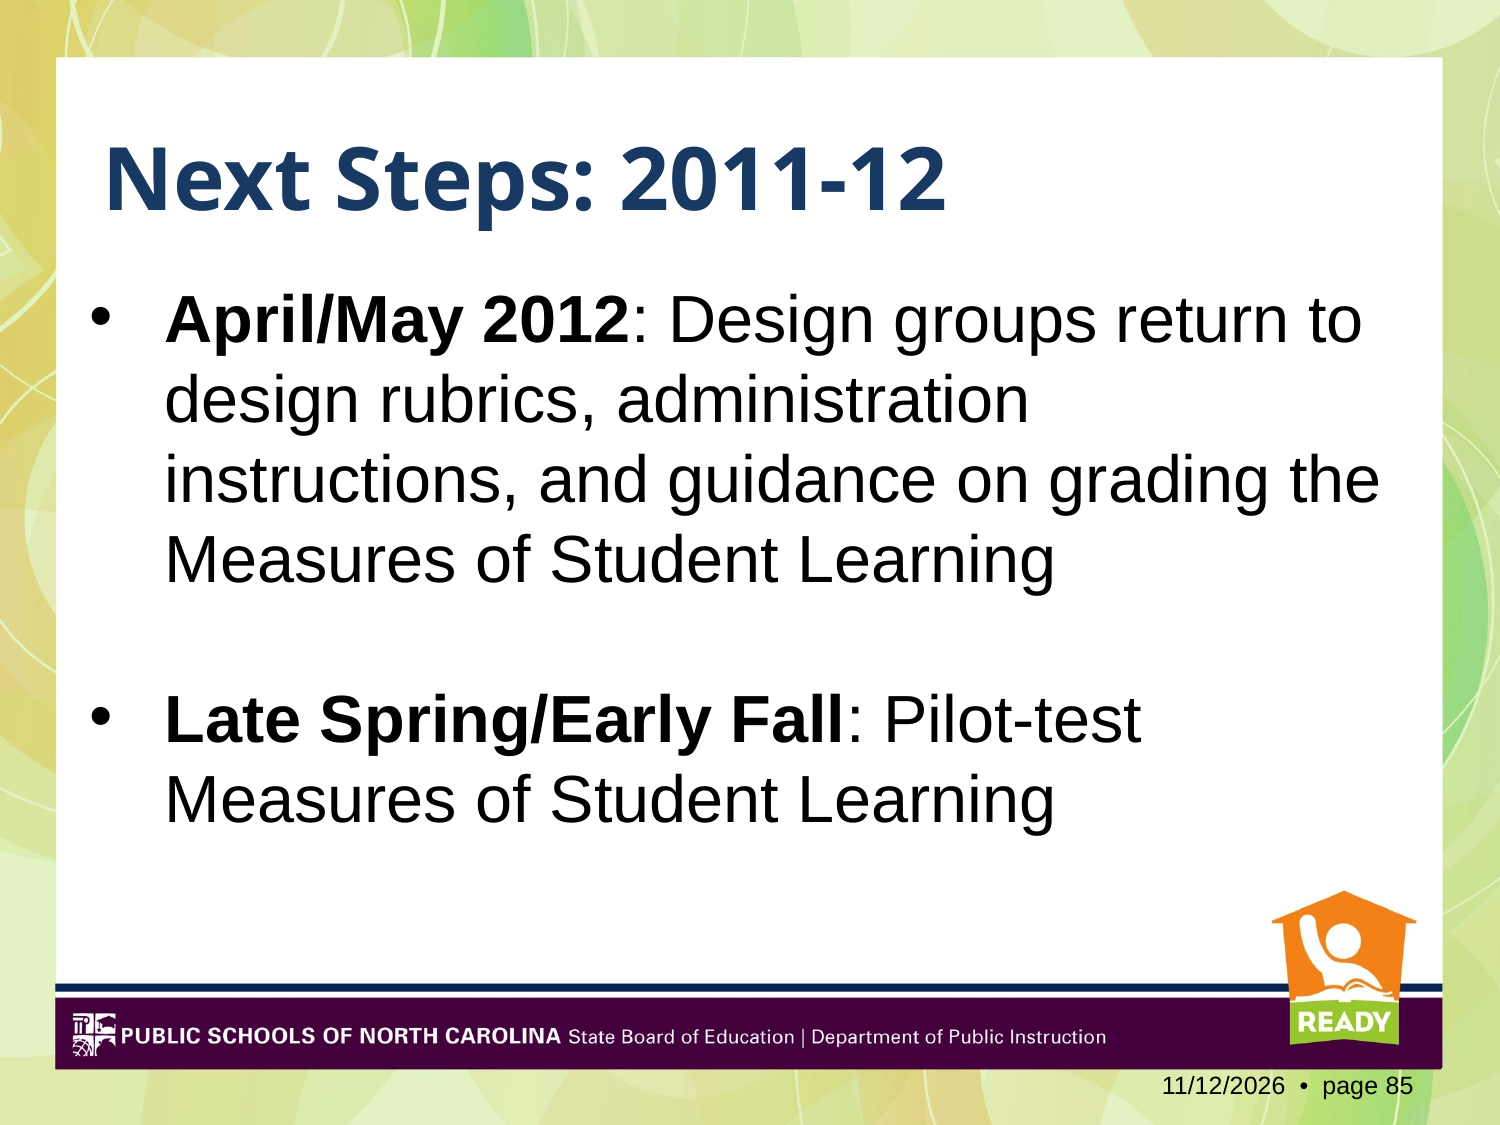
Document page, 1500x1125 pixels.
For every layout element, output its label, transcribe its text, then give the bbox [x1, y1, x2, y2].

title Next Steps: 2011-12 [87, 106, 1413, 244]
text_box April/May 2012: Design groups return to design rubrics, administration instructions, and guidance on grading the Measures of Student Learning Late Spring/Early Fall: Pilot-test Measures of Student Learning [74, 268, 1413, 843]
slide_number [1147, 1062, 1460, 1122]
picture [0, 0, 1500, 1125]
